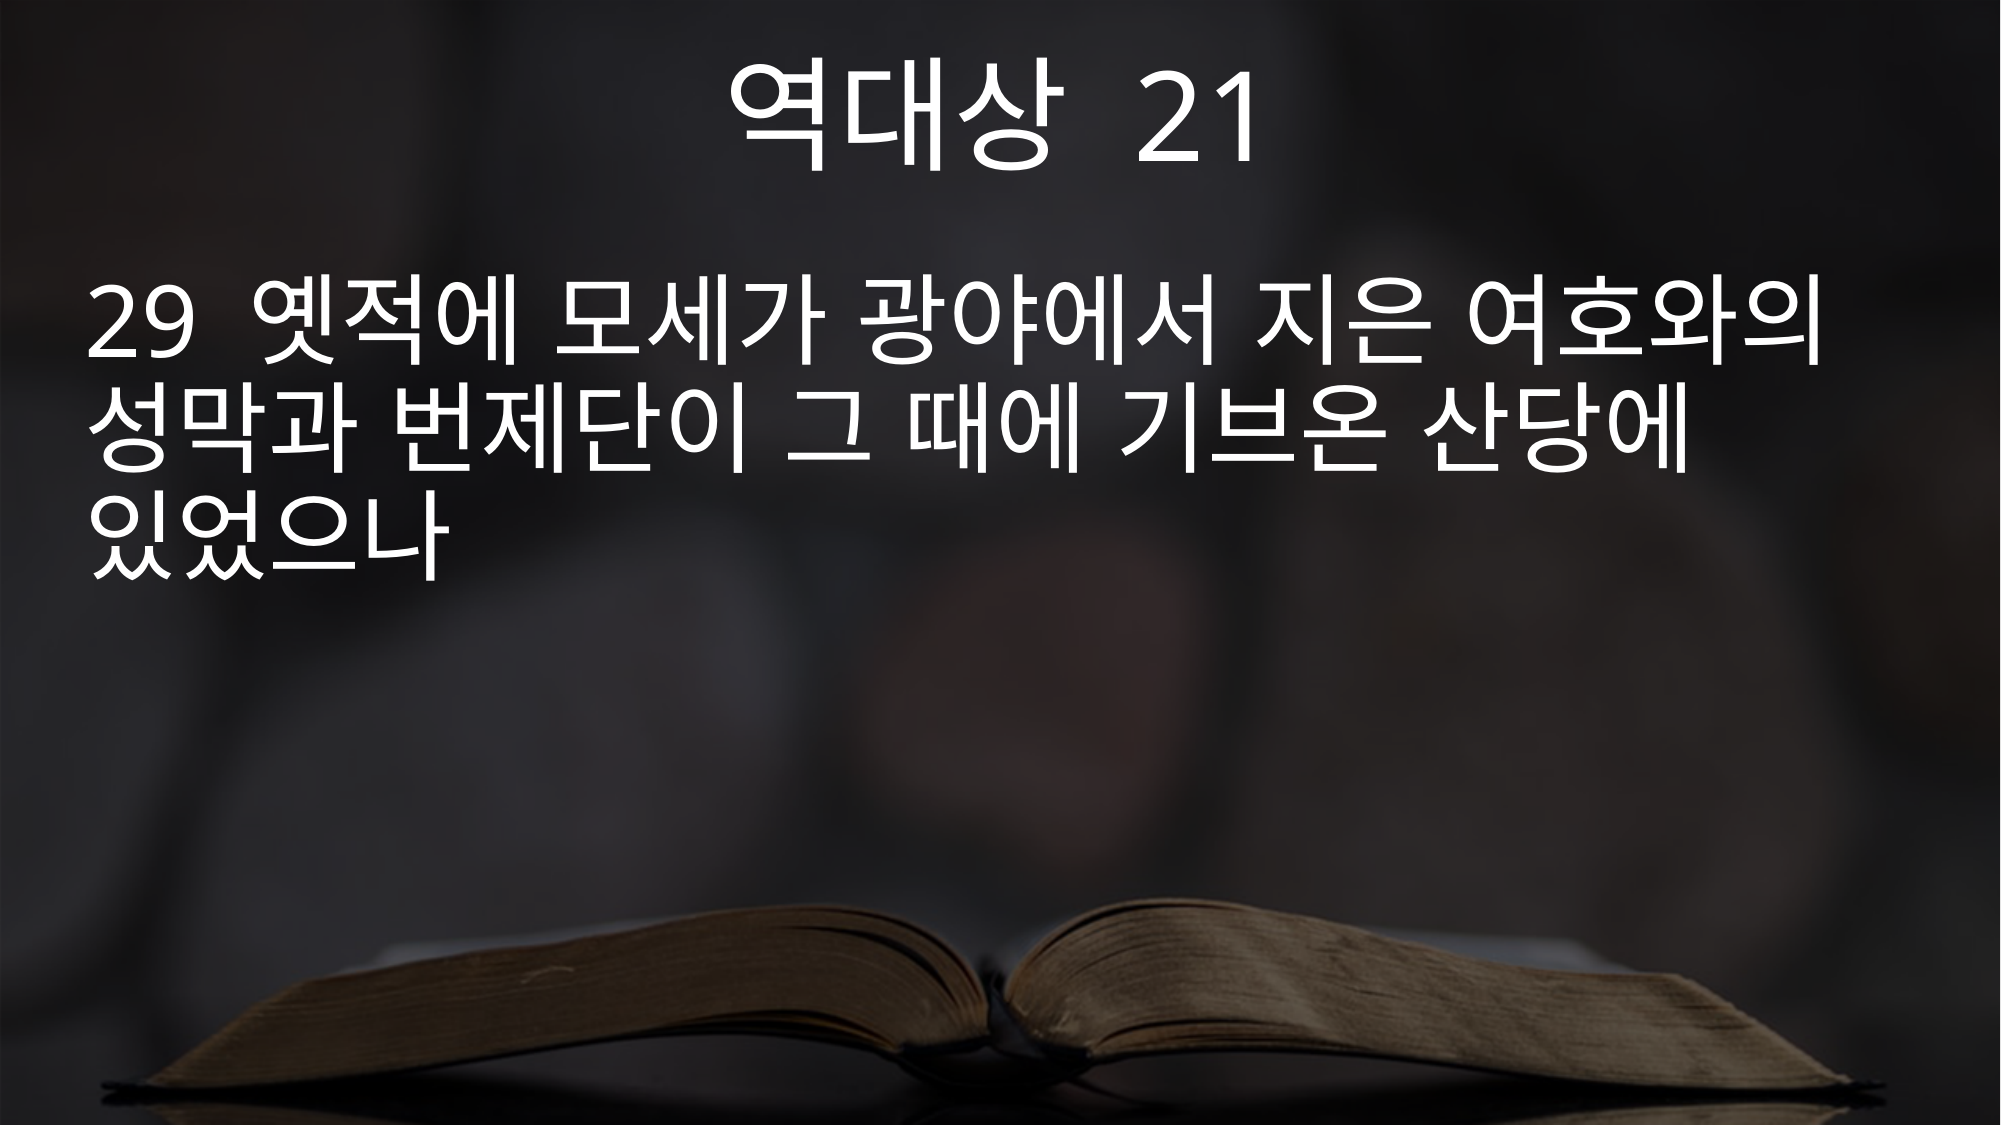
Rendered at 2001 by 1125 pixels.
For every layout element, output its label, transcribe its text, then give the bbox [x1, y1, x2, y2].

footer 역대상 21 [0, 32, 2000, 192]
picture [0, 0, 2001, 1125]
list 29 옛적에 모세가 광야에서 지은 여호와의 성막과 번제단이 그 때에 기브온 산당에 있었으나 [69, 263, 1953, 423]
